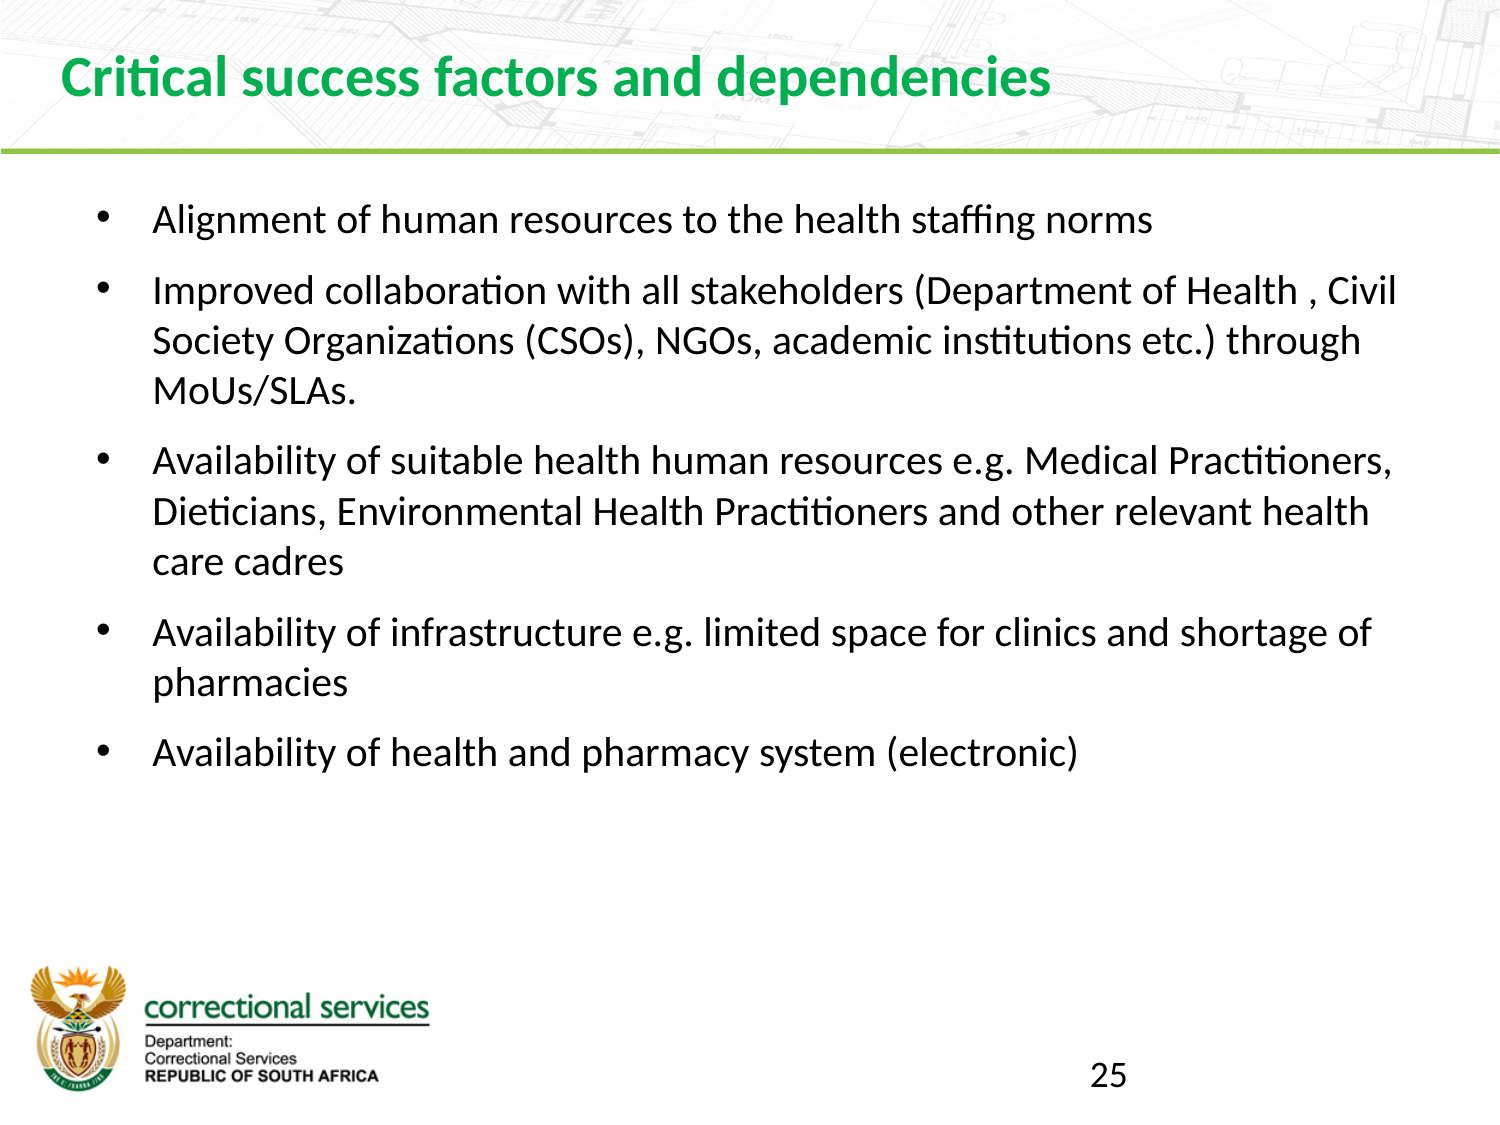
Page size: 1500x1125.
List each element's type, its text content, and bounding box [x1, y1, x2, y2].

slide_number 25 [1074, 1042, 1425, 1103]
text_box Critical success factors and dependencies [47, 30, 1465, 116]
list Alignment of human resources to the health staffing norms Improved collaboration with all stakeholders (Department of Health , Civil Society Organizations (CSOs), NGOs, academic institutions etc.) through MoUs/SLAs. Availability of suitable health human resources e.g. Medical Practitioners, Dieticians, Environmental Health Practitioners and other relevant health care cadres Availability of infrastructure e.g. limited space for clinics and shortage of pharmacies Availability of health and pharmacy system (electronic) [81, 184, 1432, 826]
picture [0, 0, 1500, 154]
picture [0, 936, 481, 1125]
